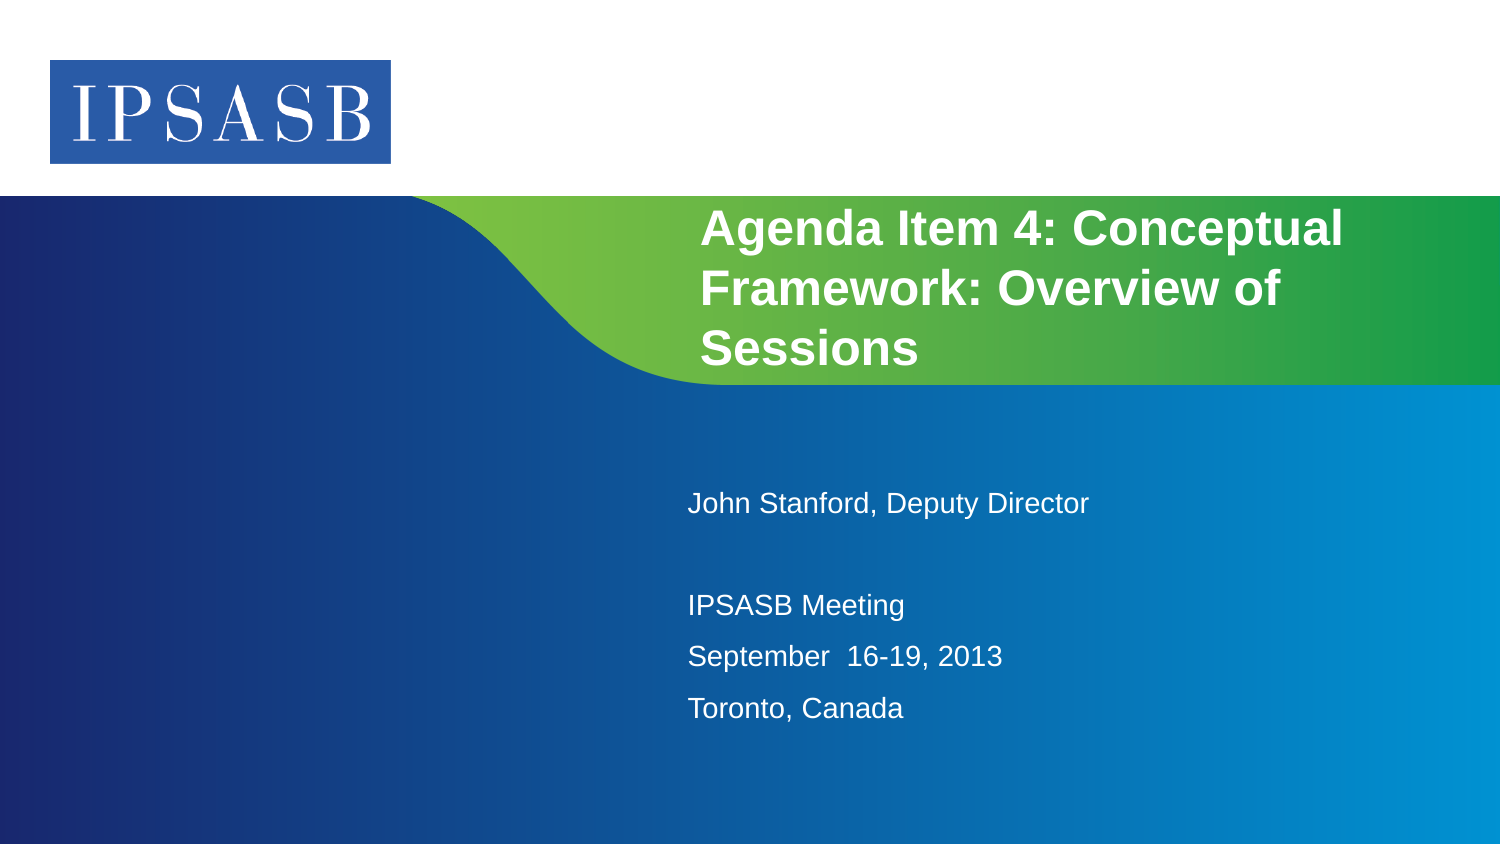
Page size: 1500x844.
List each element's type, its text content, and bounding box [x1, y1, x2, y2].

subtitle John Stanford, Deputy Director IPSASB Meeting September 16-19, 2013 Toronto, Canada [687, 484, 1190, 760]
picture [412, 196, 1500, 385]
title Agenda Item 4: Conceptual Framework: Overview of Sessions [699, 234, 1463, 397]
picture [50, 60, 391, 164]
